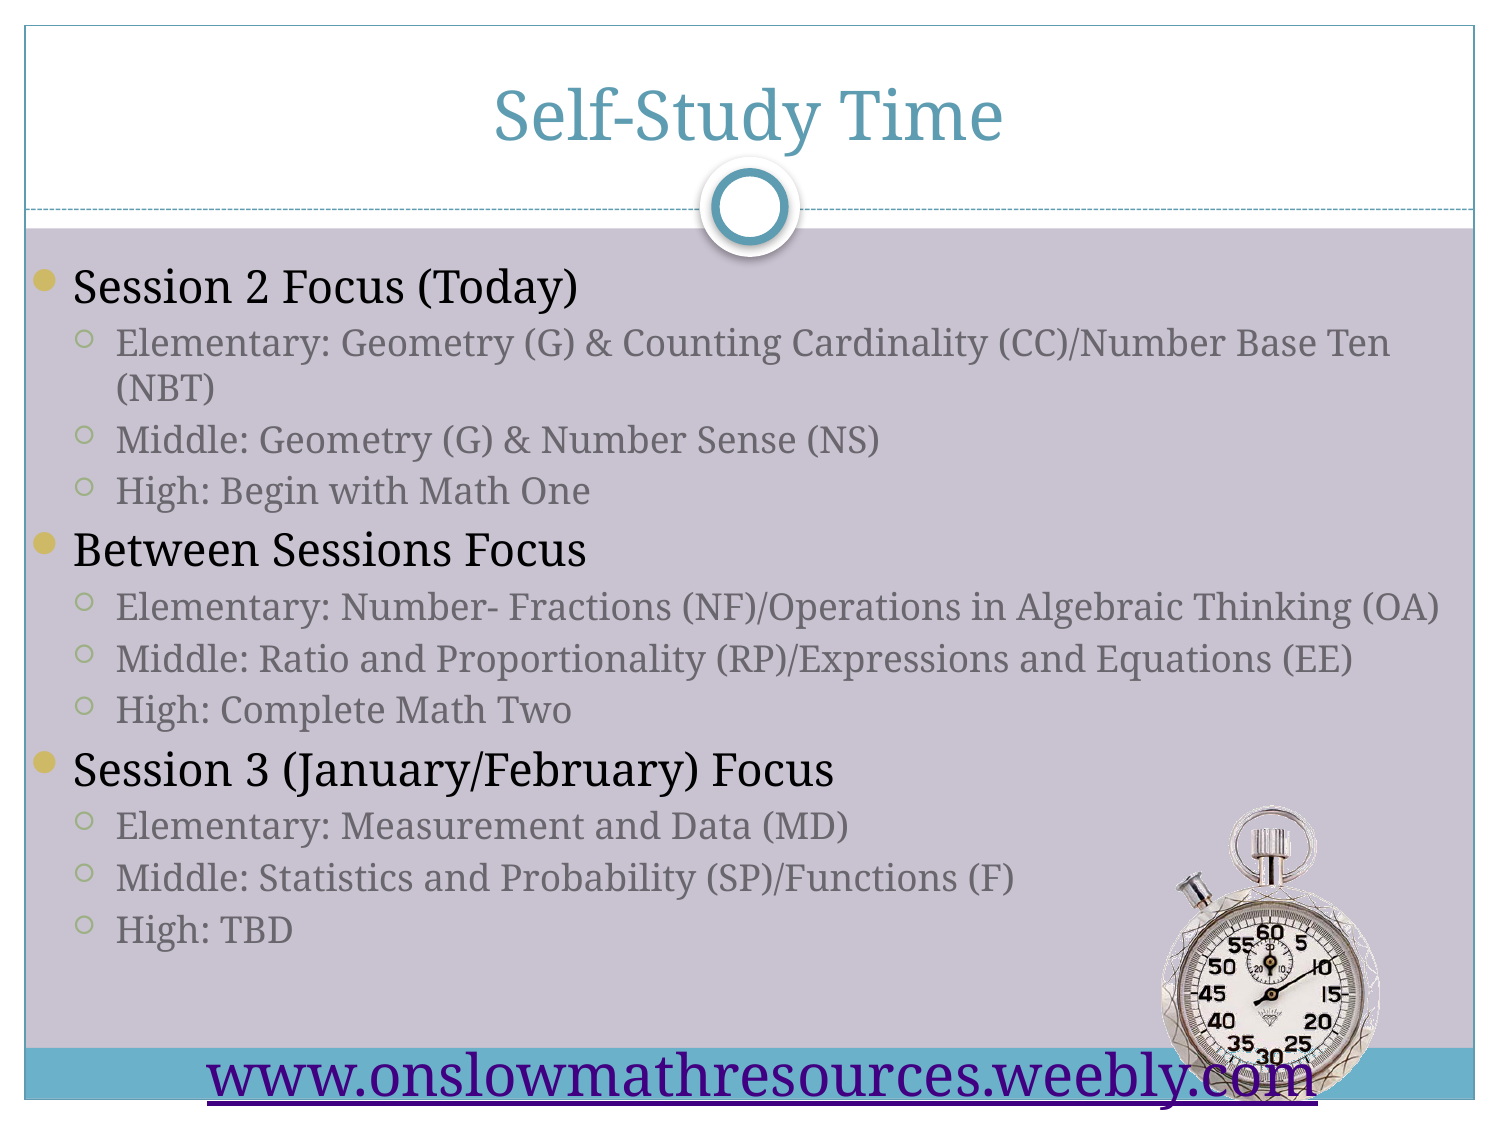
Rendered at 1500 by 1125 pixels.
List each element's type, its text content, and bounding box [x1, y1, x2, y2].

list Session 2 Focus (Today) Elementary: Geometry (G) & Counting Cardinality (CC)/Number Base Ten (NBT) Middle: Geometry (G) & Number Sense (NS) High: Begin with Math One Between Sessions Focus Elementary: Number- Fractions (NF)/Operations in Algebraic Thinking (OA) Middle: Ratio and Proportionality (RP)/Expressions and Equations (EE) High: Complete Math Two Session 3 (January/February) Focus Elementary: Measurement and Data (MD) Middle: Statistics and Probability (SP)/Functions (F) High: TBD [15, 250, 1460, 1001]
text_box www.onslowmathresources.weebly.com [112, 1031, 1107, 1125]
title Self-Study Time [49, 37, 1450, 162]
picture [1108, 794, 1432, 1118]
